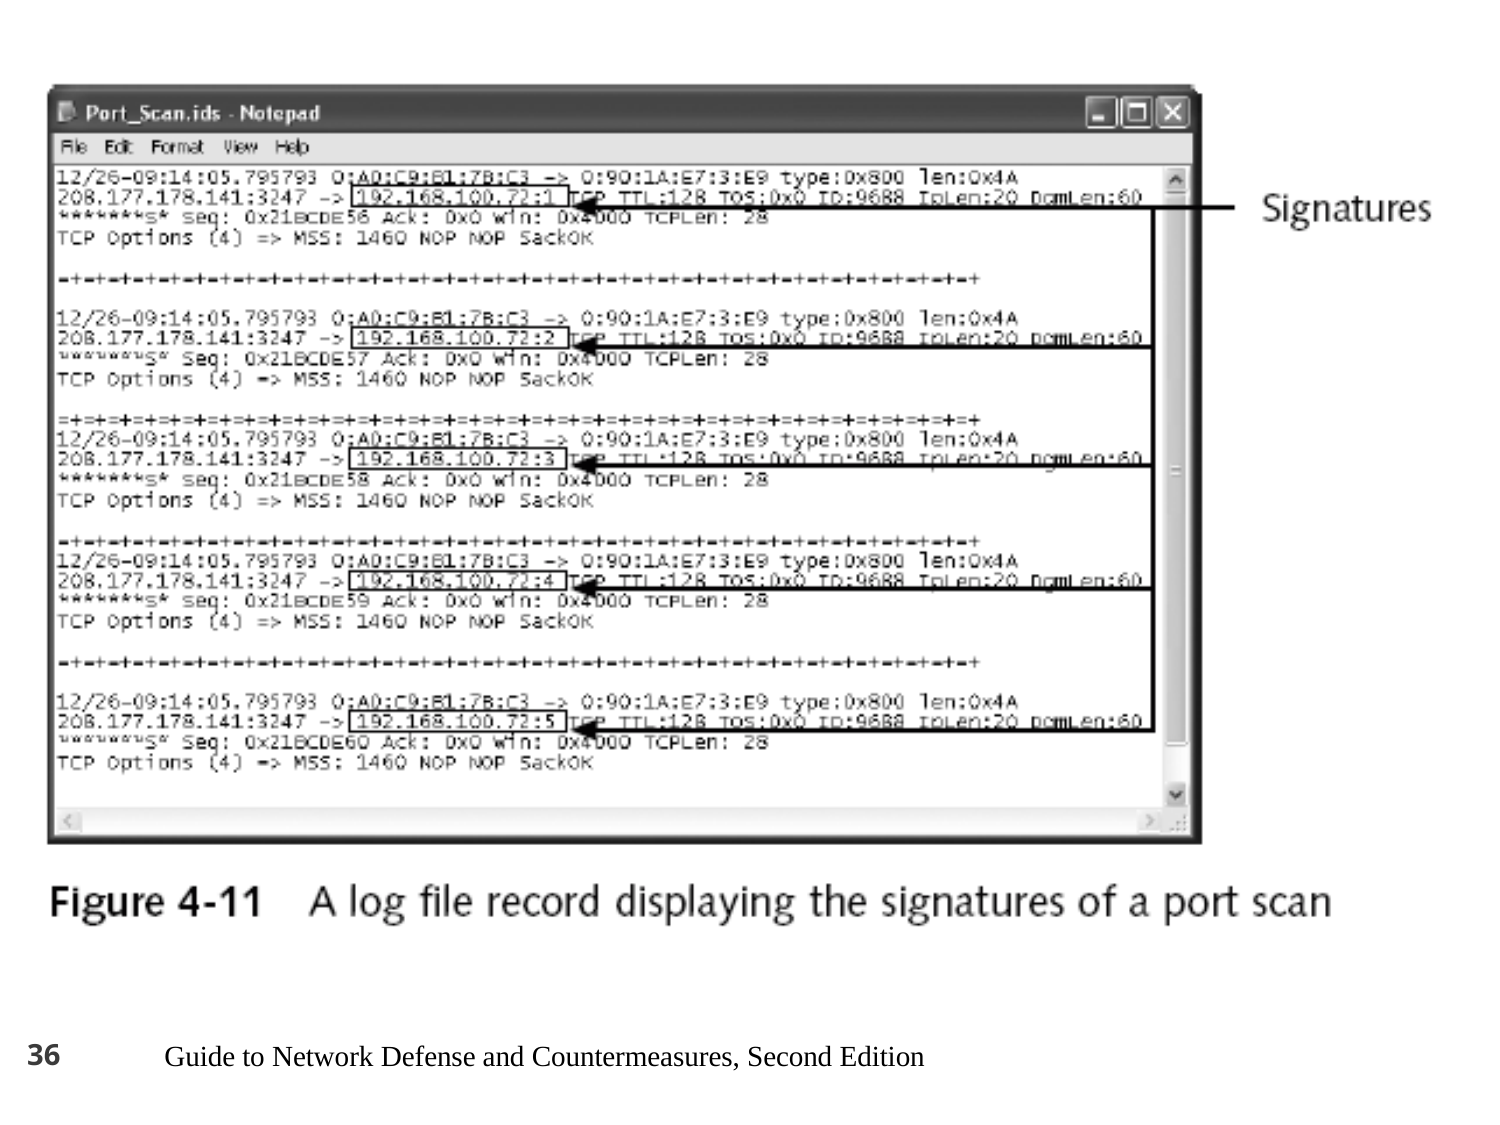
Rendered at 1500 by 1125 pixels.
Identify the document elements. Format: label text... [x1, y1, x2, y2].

footer Guide to Network Defense and Countermeasures, Second Edition [99, 1024, 990, 1085]
picture [40, 77, 1434, 929]
slide_number 36 [0, 1025, 88, 1088]
